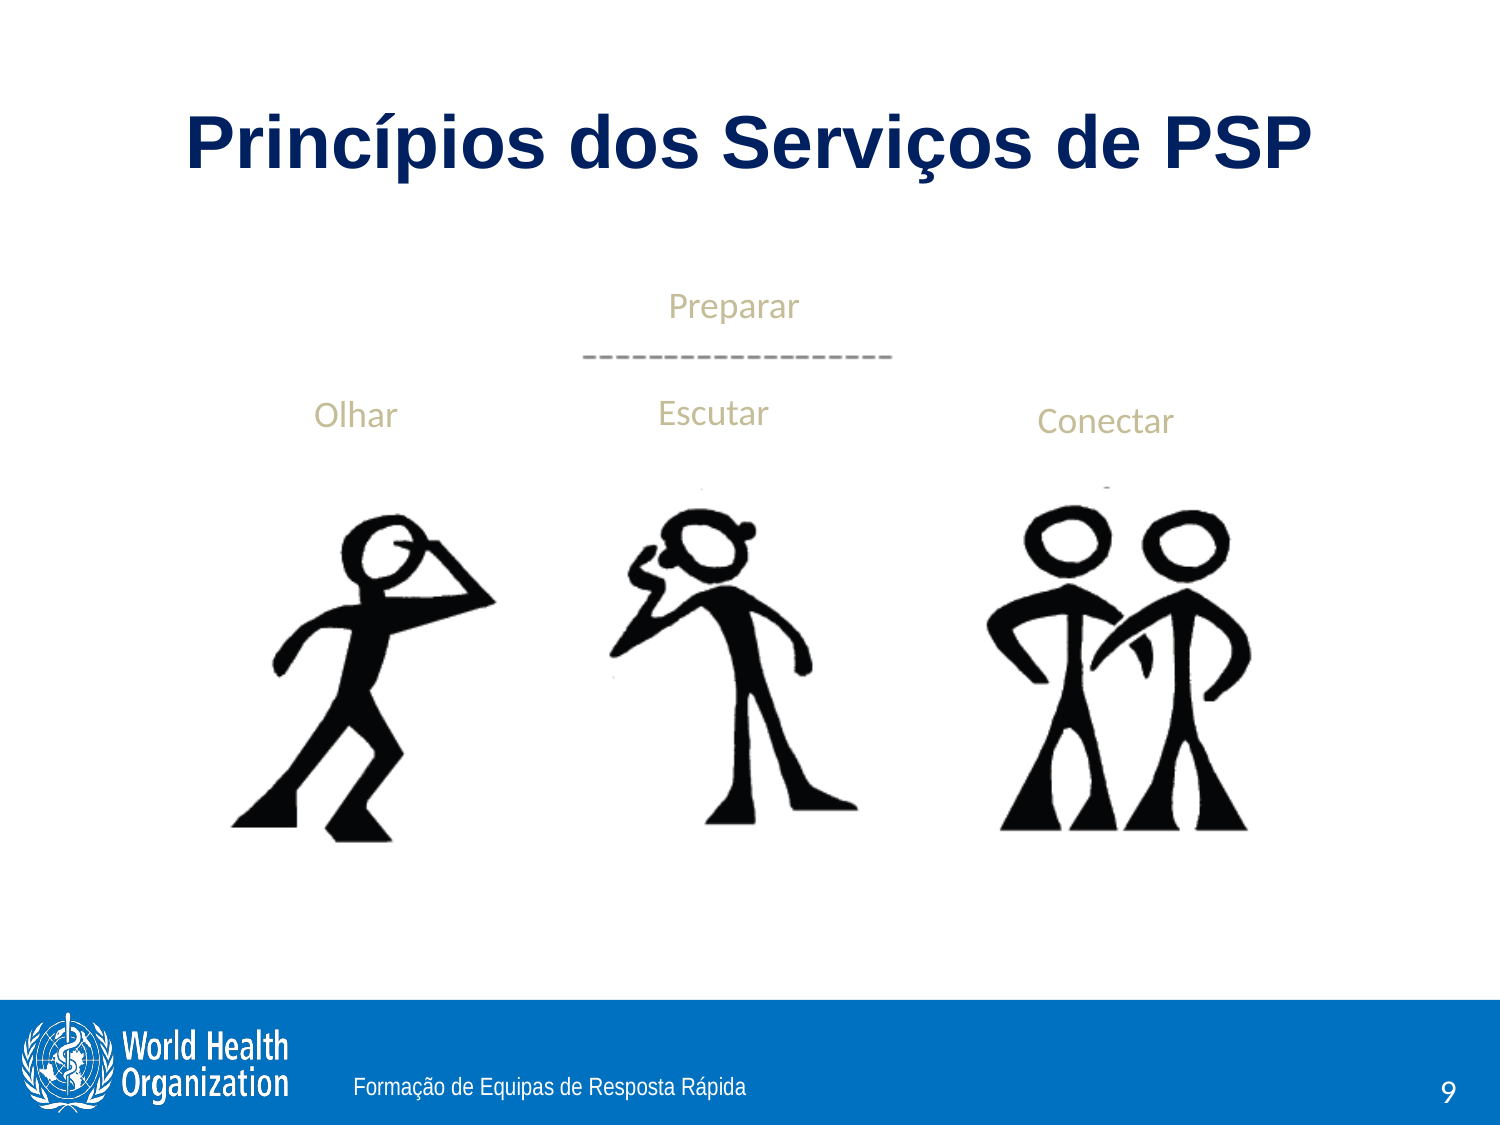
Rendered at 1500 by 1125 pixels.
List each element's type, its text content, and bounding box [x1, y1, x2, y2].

picture [206, 236, 1294, 863]
text_box Princípios dos Serviços de PSP [74, 45, 1425, 233]
picture [21, 1012, 288, 1113]
